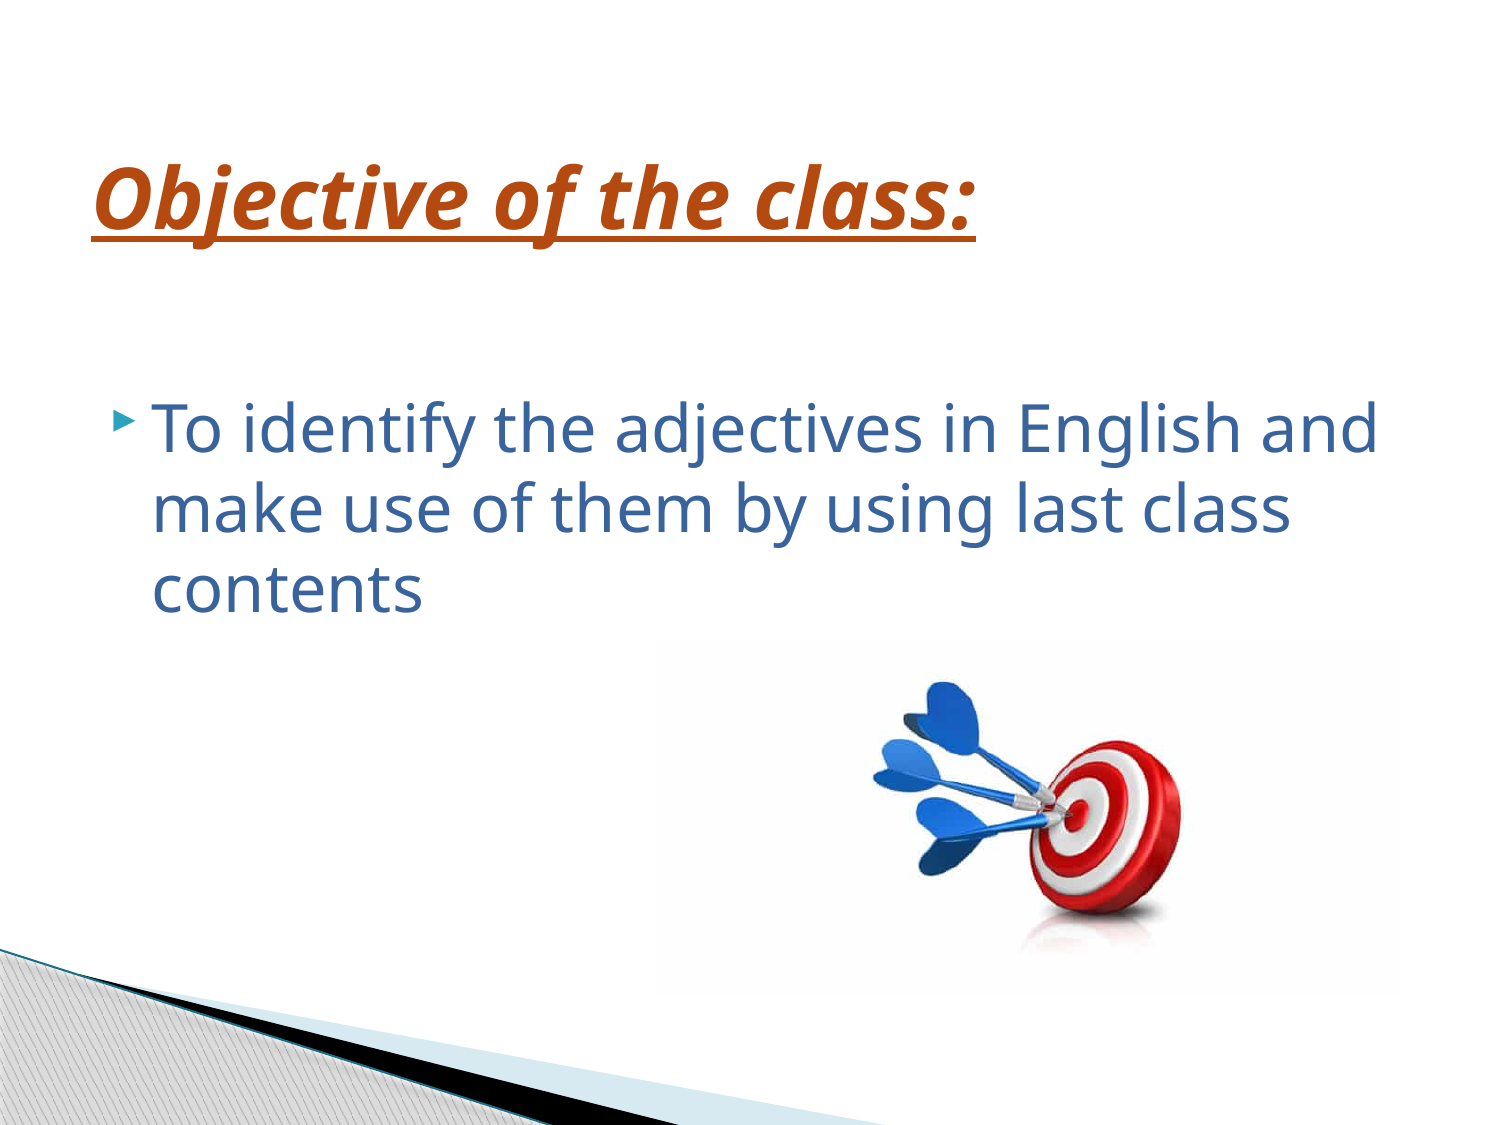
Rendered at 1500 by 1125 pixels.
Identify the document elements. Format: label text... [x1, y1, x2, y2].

title Objective of the class: [76, 101, 1427, 290]
picture [655, 640, 1401, 996]
list To identify the adjectives in English and make use of them by using last class contents [76, 302, 1427, 941]
